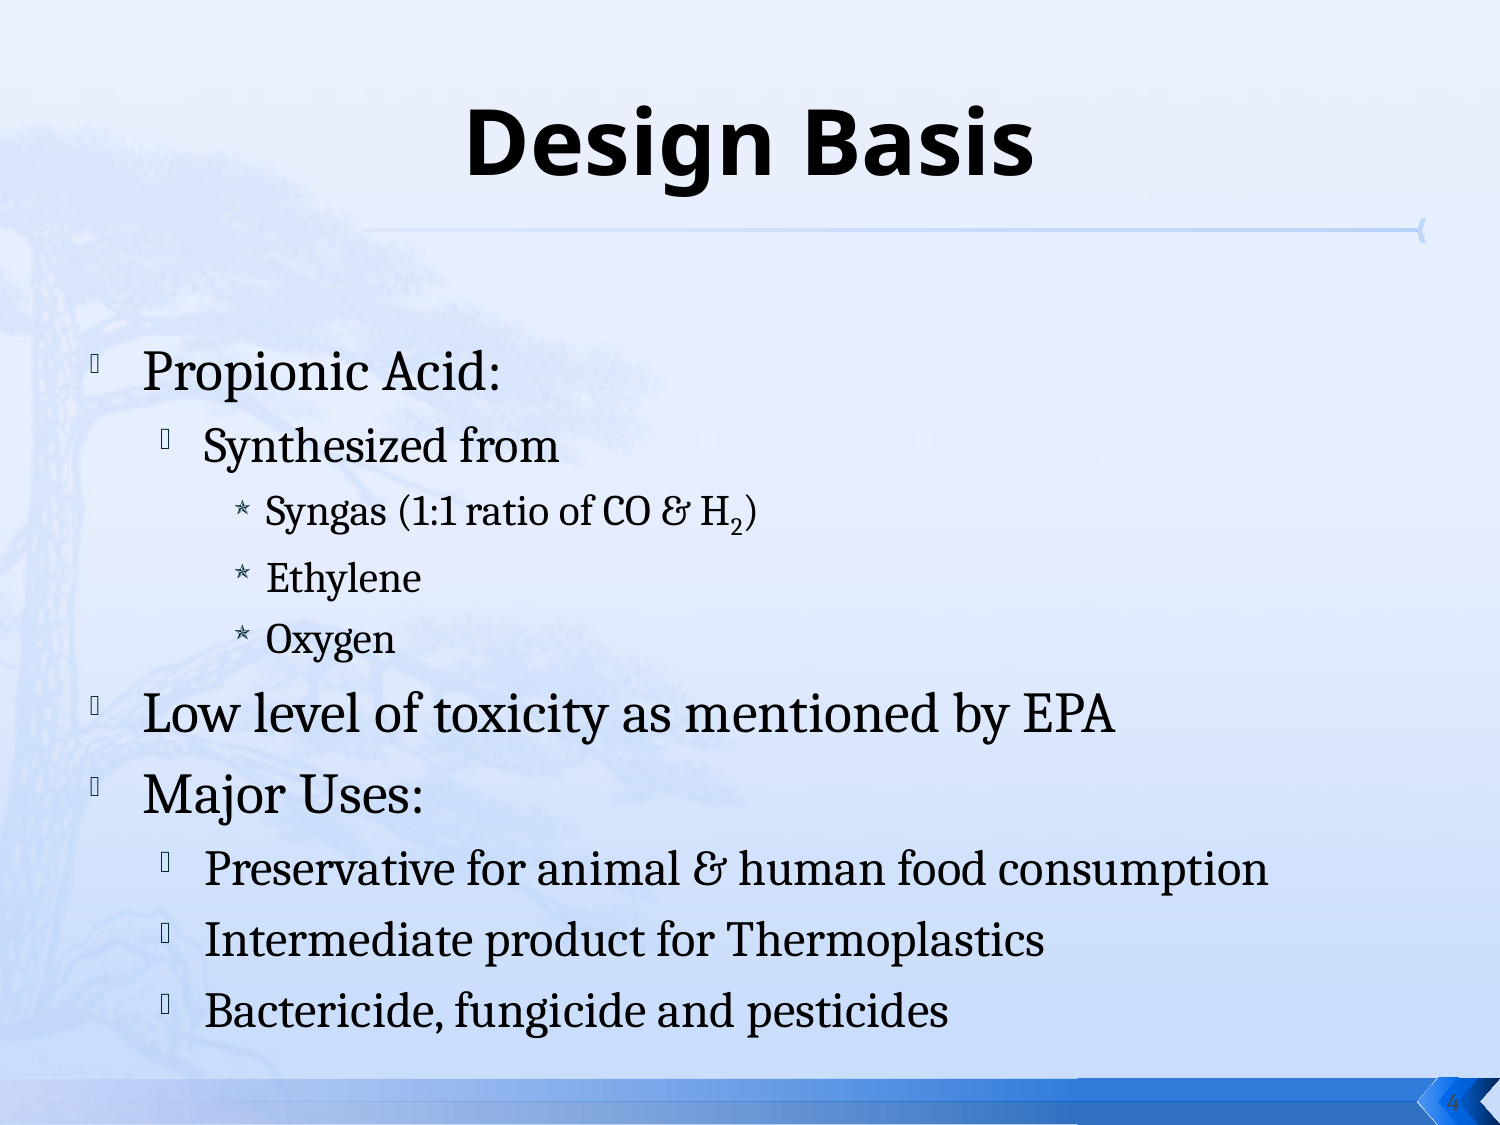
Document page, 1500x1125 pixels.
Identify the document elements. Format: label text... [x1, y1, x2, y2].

slide_number 4 [1406, 1077, 1500, 1125]
title Design Basis [75, 45, 1425, 233]
list Propionic Acid: Synthesized from Syngas (1:1 ratio of CO & H2) Ethylene Oxygen Low level of toxicity as mentioned by EPA Major Uses: Preservative for animal & human food consumption Intermediate product for Thermoplastics Bactericide, fungicide and pesticides [75, 324, 1425, 1045]
